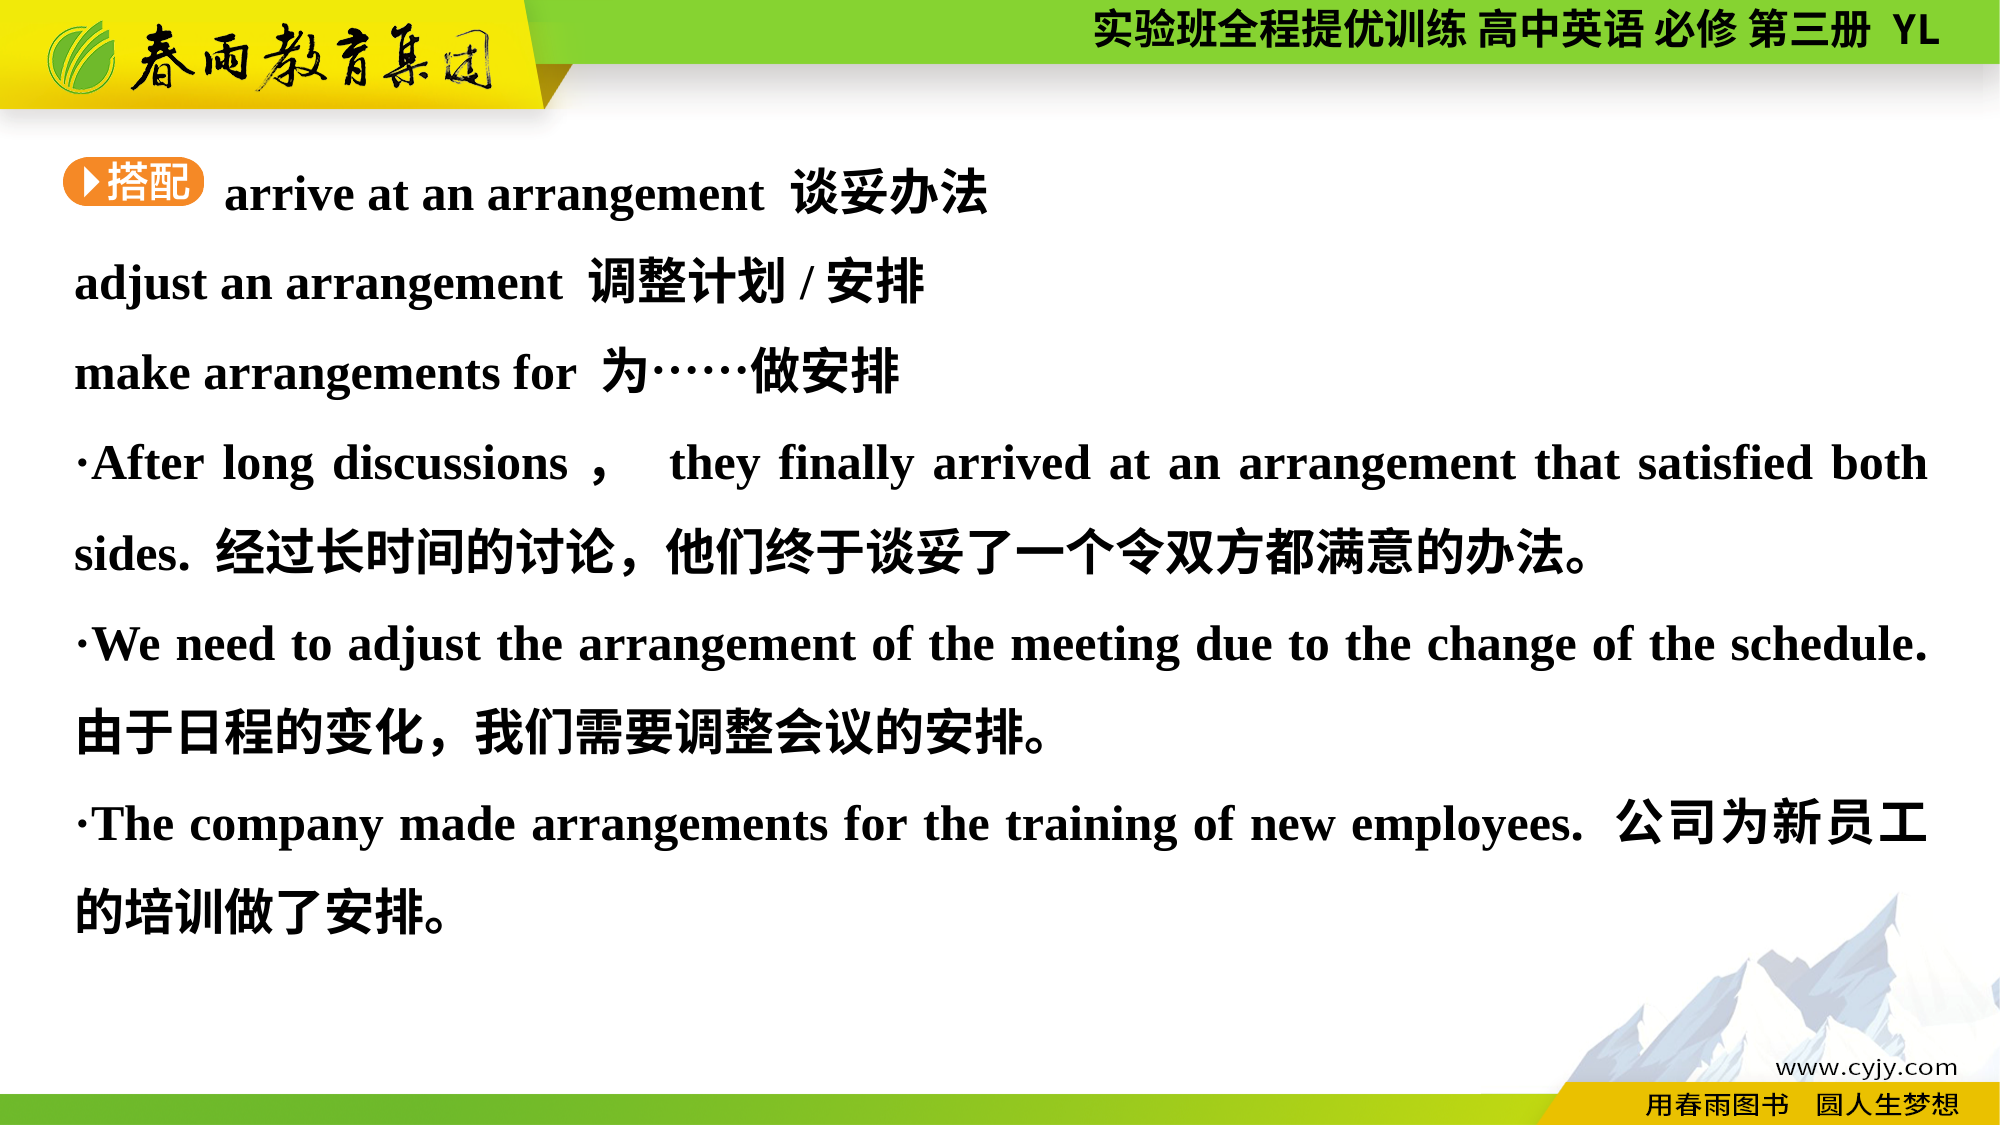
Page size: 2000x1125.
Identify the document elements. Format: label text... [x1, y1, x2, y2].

picture [0, 0, 2000, 1125]
list arrive at an arrangement 谈妥办法 adjust an arrangement 调整计划/安排 make arrangements for 为……做安排 ·After long discussions， they finally arrived at an arrangement that satisfied both sides. 经过长时间的讨论，他们终于谈妥了一个令双方都满意的办法。 ·We need to adjust the arrangement of the meeting due to the change of the schedule. 由于日程的变化，我们需要调整会议的安排。 ·The company made arrangements for the training of new employees. 公司为新员工的培训做了安排。 [59, 122, 1944, 956]
